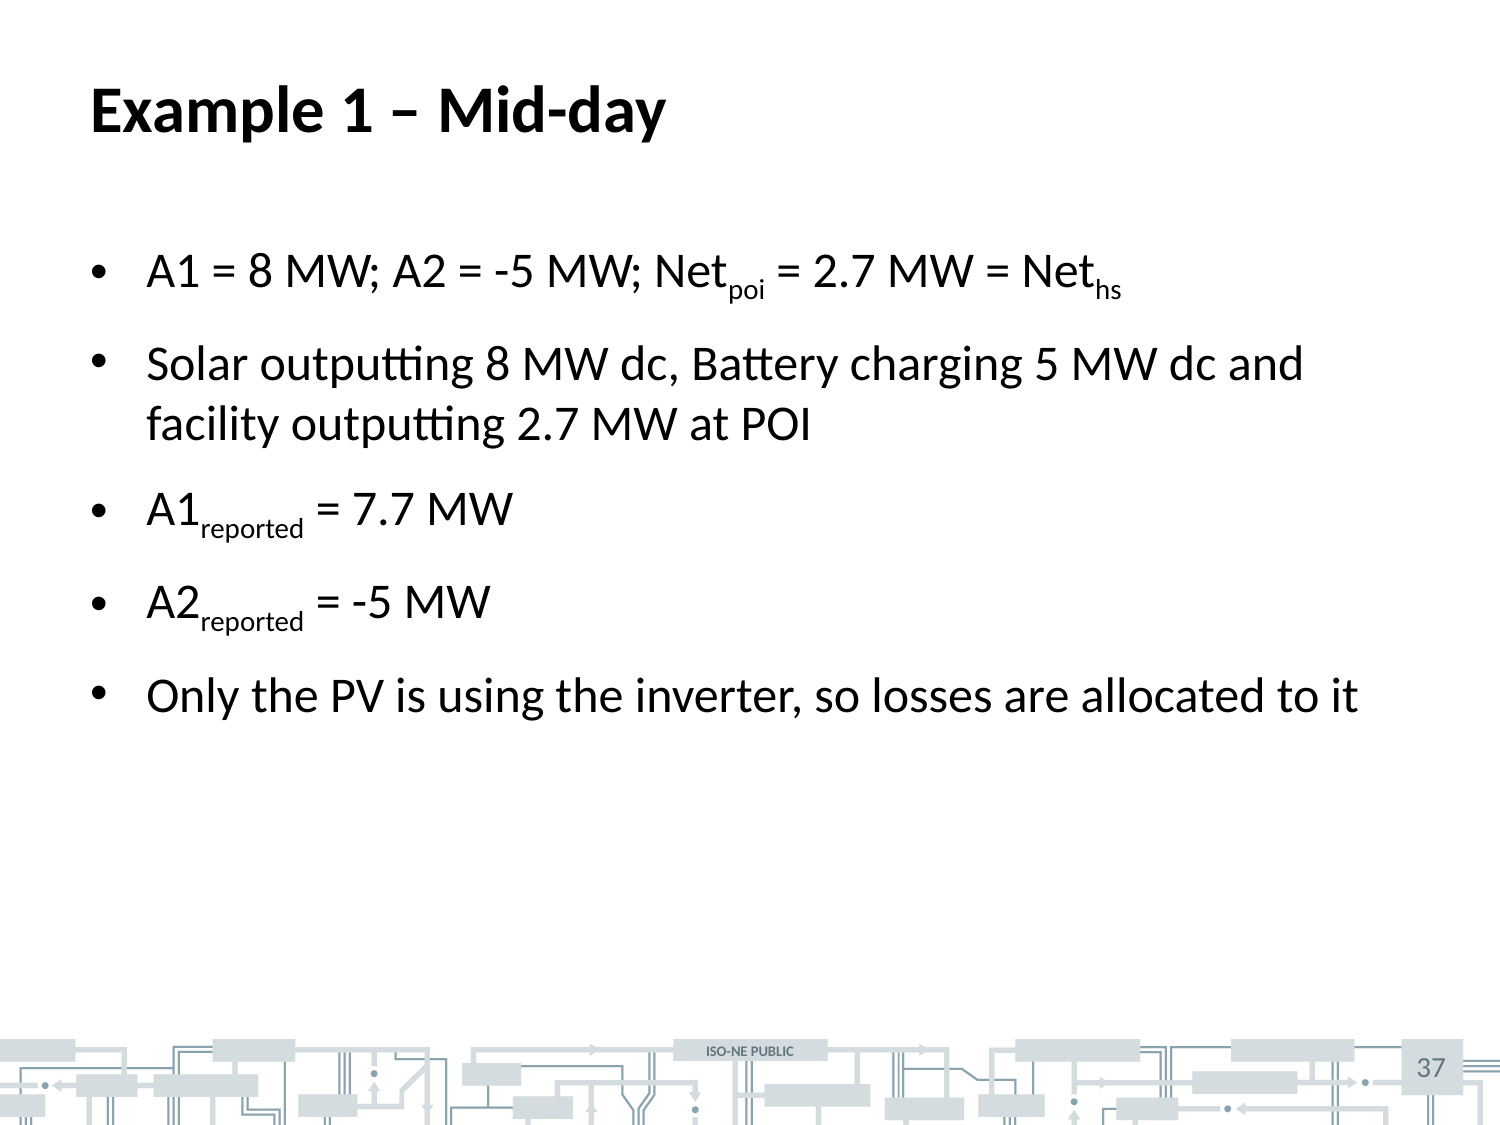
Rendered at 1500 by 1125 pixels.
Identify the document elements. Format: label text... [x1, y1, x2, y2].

title Example 1 – Mid-day [75, 12, 1425, 200]
picture [0, 1031, 1500, 1125]
slide_number 37 [1400, 1044, 1463, 1088]
list A1 = 8 MW; A2 = -5 MW; Netpoi = 2.7 MW = Neths Solar outputting 8 MW dc, Battery charging 5 MW dc and facility outputting 2.7 MW at POI A1reported = 7.7 MW A2reported = -5 MW Only the PV is using the inverter, so losses are allocated to it [75, 229, 1425, 1020]
